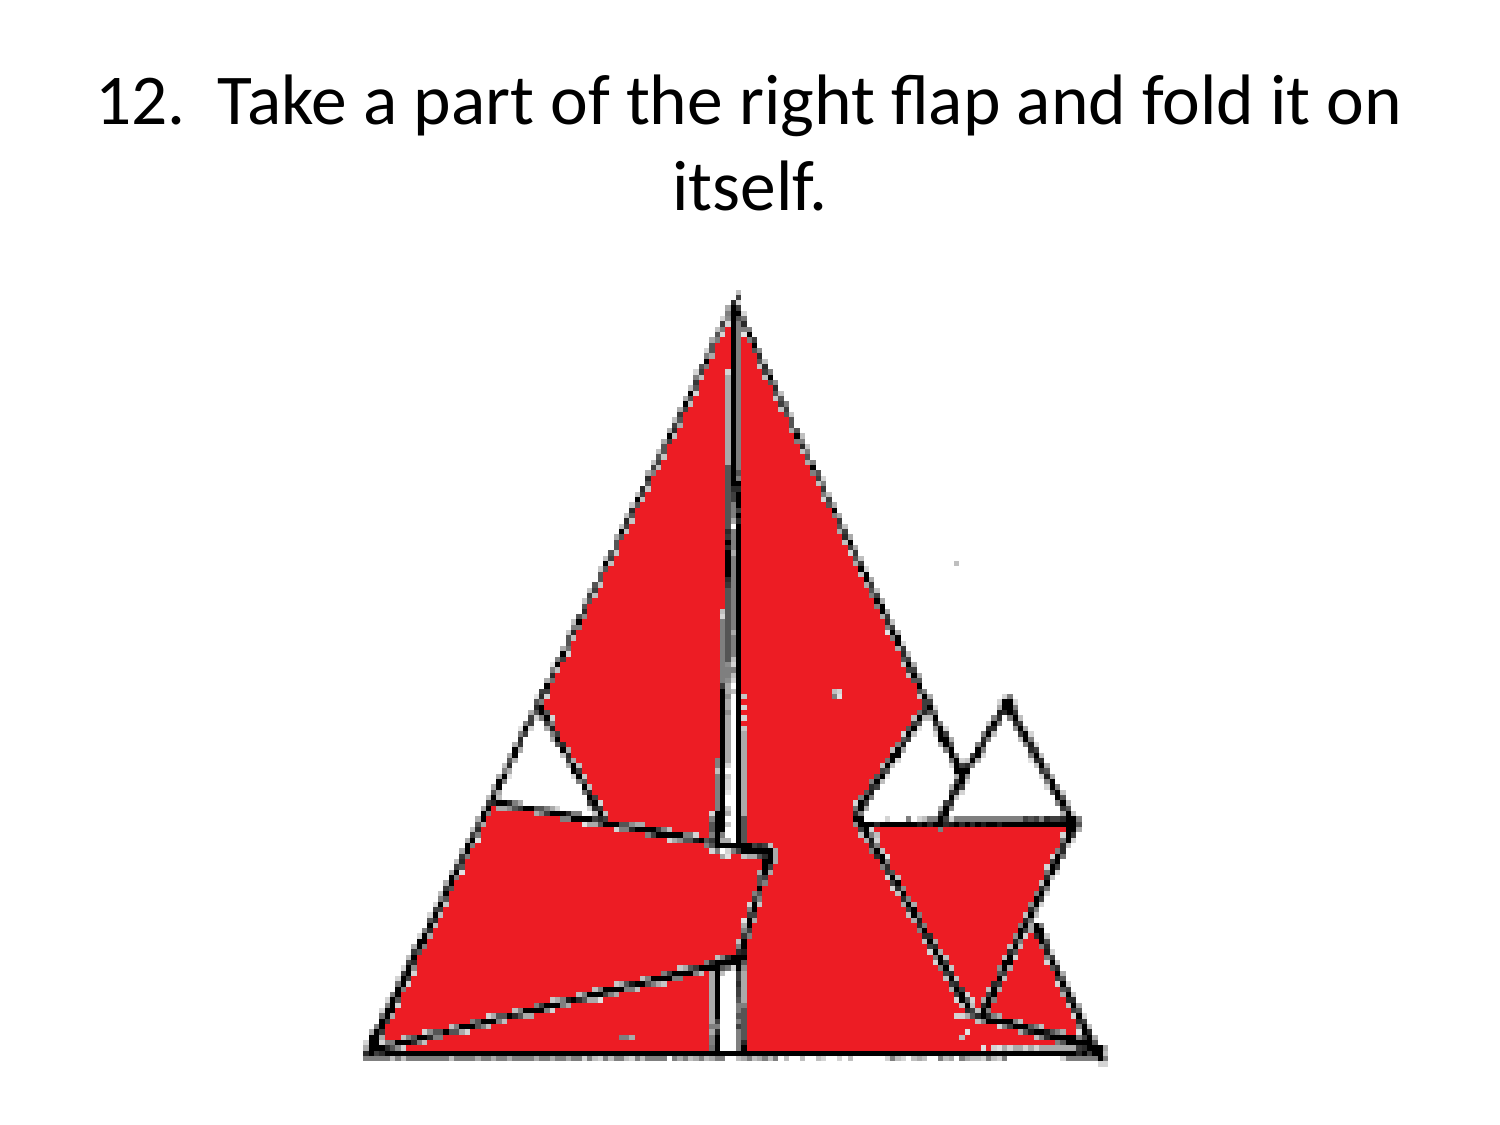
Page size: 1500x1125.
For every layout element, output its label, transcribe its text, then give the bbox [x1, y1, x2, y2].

title 12. Take a part of the right flap and fold it on itself. [75, 45, 1425, 233]
picture [348, 290, 1146, 1083]
